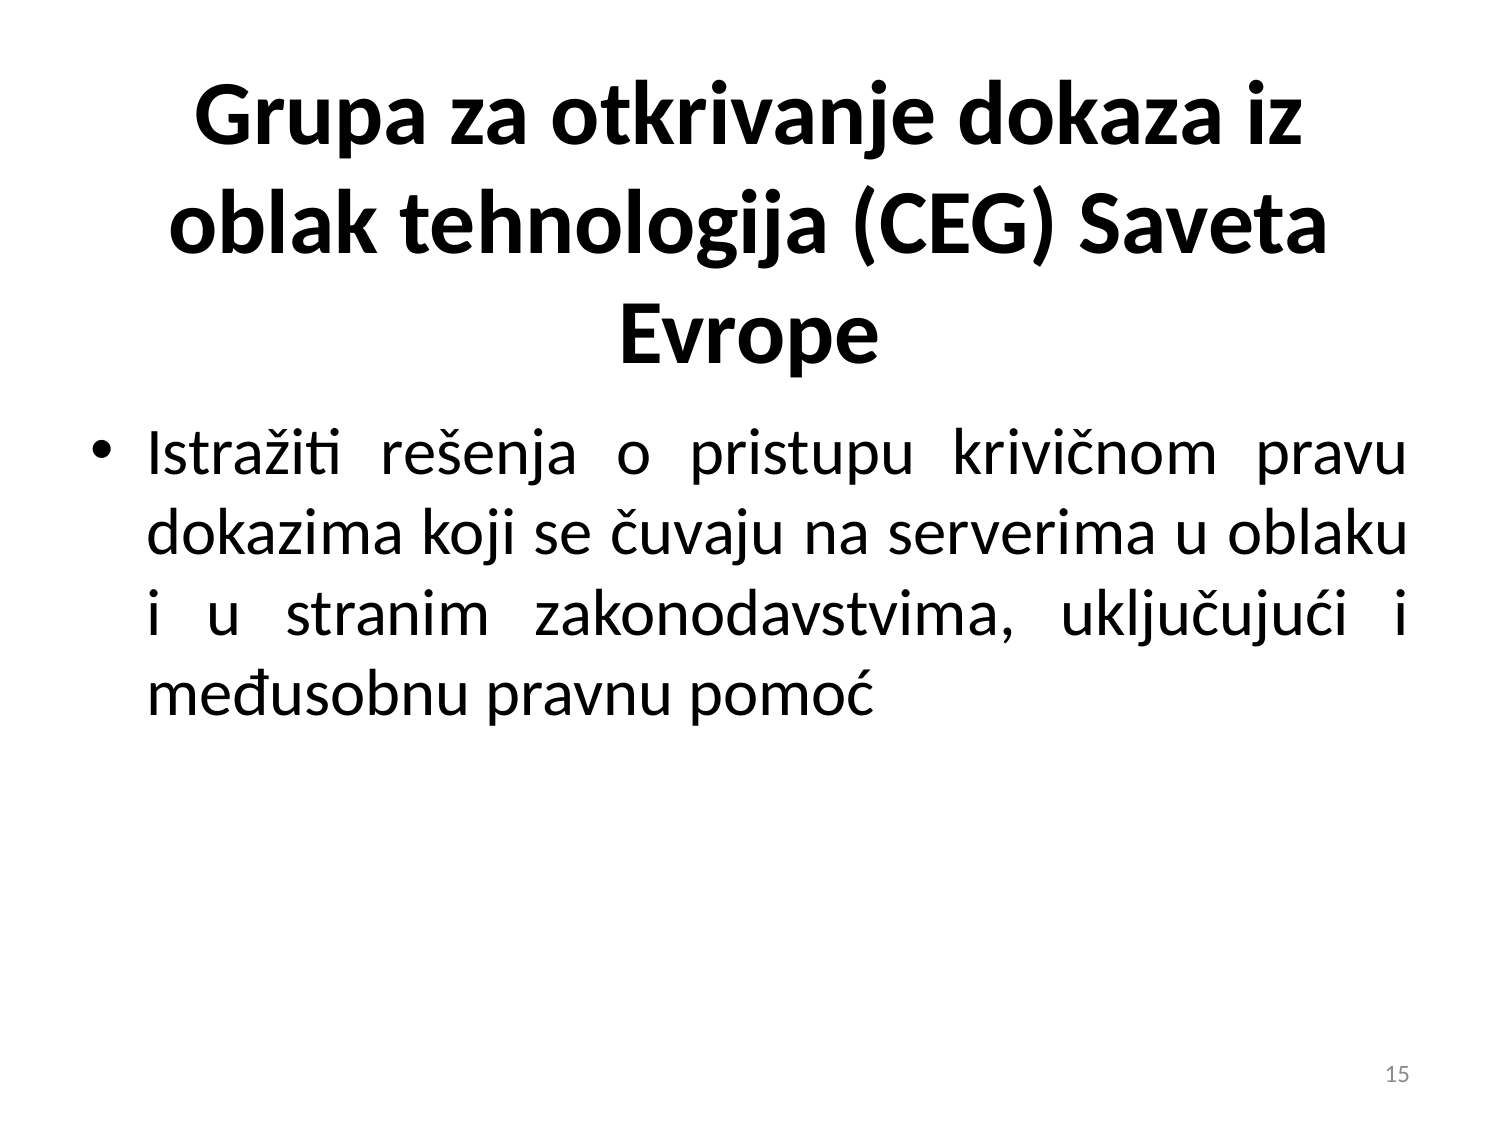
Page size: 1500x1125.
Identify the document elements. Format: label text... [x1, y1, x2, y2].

slide_number 15 [1074, 1042, 1425, 1103]
title Grupa za otkrivanje dokaza iz oblak tehnologija (CEG) Saveta Evrope [75, 45, 1425, 233]
list Istražiti rešenja o pristupu krivičnom pravu dokazima koji se čuvaju na serverima u oblaku i u stranim zakonodavstvima, uključujući i međusobnu pravnu pomoć [75, 400, 1425, 1005]
